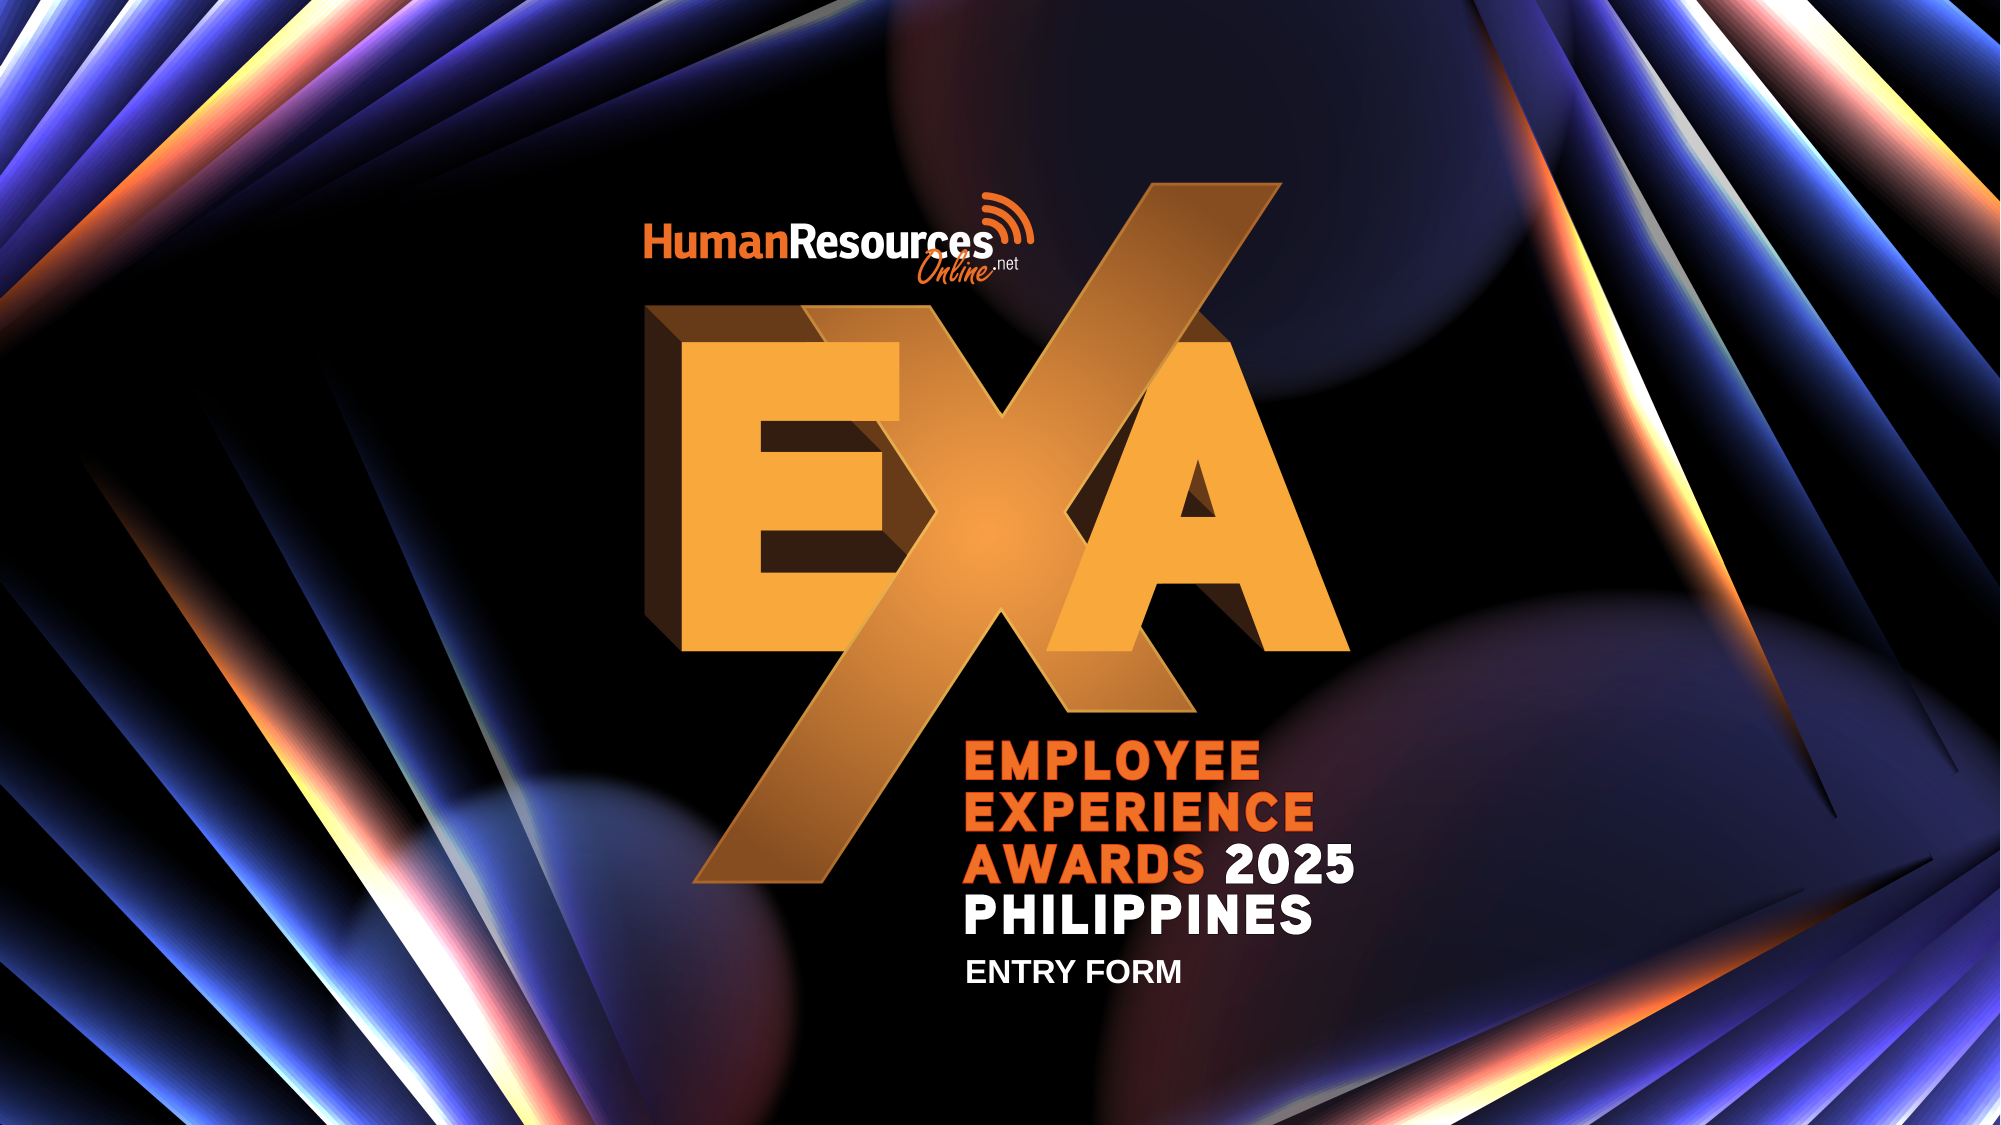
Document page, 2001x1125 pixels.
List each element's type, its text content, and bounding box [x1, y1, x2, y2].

text_box ENTRY FORM [950, 942, 2000, 998]
picture [0, 0, 2001, 1125]
